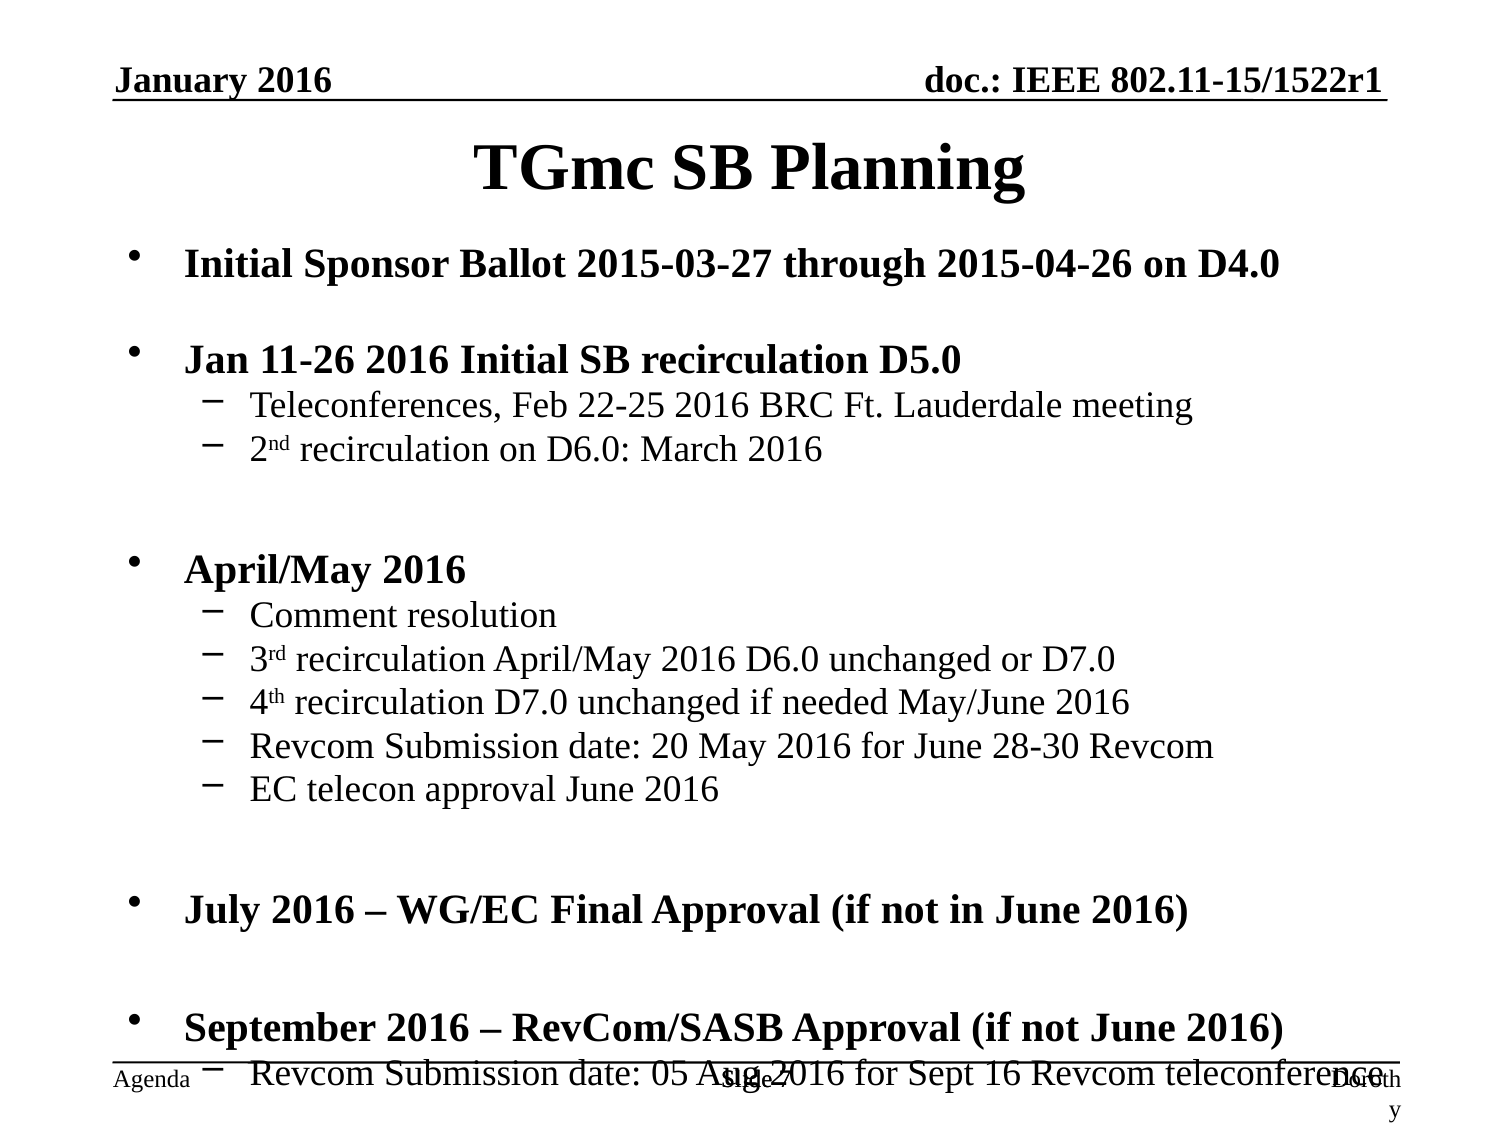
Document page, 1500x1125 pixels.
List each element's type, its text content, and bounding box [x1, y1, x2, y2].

footer Dorothy Stanley, HPE [1325, 1062, 1402, 1093]
text_box Slide 7 [675, 1062, 838, 1093]
title TGmc SB Planning [112, 75, 1388, 237]
list Initial Sponsor Ballot 2015-03-27 through 2015-04-26 on D4.0 Jan 11-26 2016 Initial SB recirculation D5.0 Teleconferences, Feb 22-25 2016 BRC Ft. Lauderdale meeting 2nd recirculation on D6.0: March 2016 April/May 2016 Comment resolution 3rd recirculation April/May 2016 D6.0 unchanged or D7.0 4th recirculation D7.0 unchanged if needed May/June 2016 Revcom Submission date: 20 May 2016 for June 28-30 Revcom EC telecon approval June 2016 July 2016 – WG/EC Final Approval (if not in June 2016) September 2016 – RevCom/SASB Approval (if not June 2016) Revcom Submission date: 05 Aug 2016 for Sept 16 Revcom teleconference [112, 237, 1425, 1038]
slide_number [114, 54, 425, 75]
